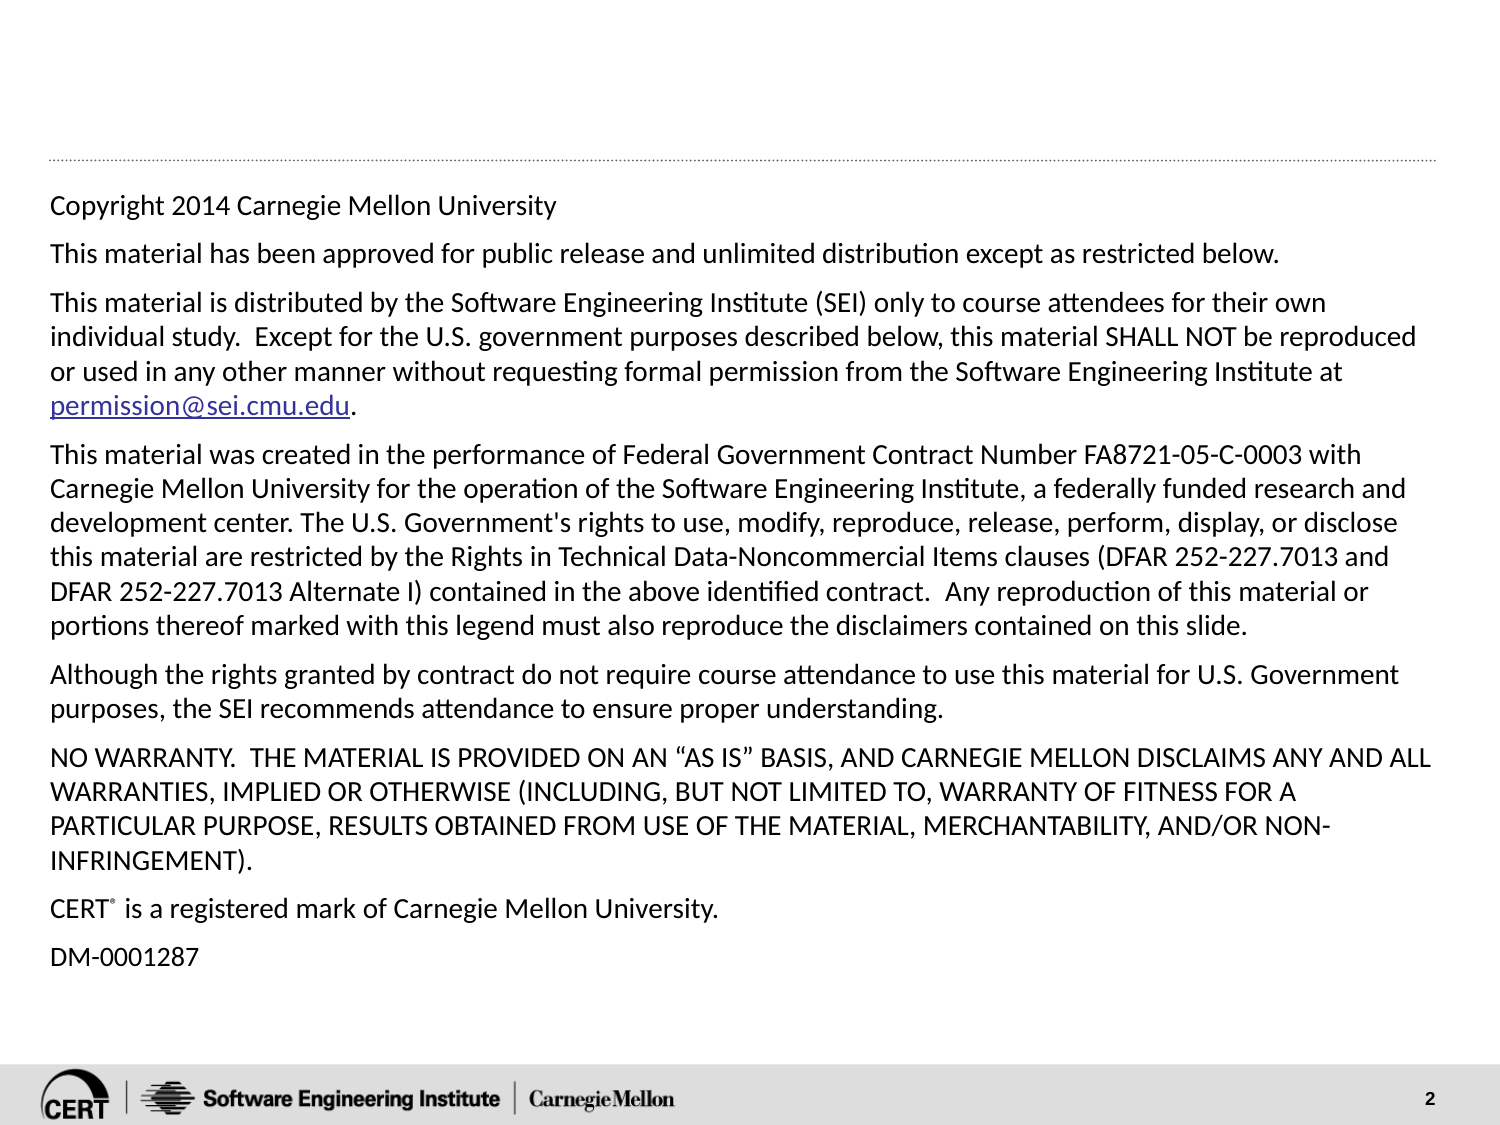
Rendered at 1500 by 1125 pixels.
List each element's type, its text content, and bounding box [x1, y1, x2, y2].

picture [24, 1065, 688, 1125]
list Copyright 2014 Carnegie Mellon University This material has been approved for public release and unlimited distribution except as restricted below. This material is distributed by the Software Engineering Institute (SEI) only to course attendees for their own individual study. Except for the U.S. government purposes described below, this material SHALL NOT be reproduced or used in any other manner without requesting formal permission from the Software Engineering Institute at permission@sei.cmu.edu. This material was created in the performance of Federal Government Contract Number FA8721-05-C-0003 with Carnegie Mellon University for the operation of the Software Engineering Institute, a federally funded research and development center. The U.S. Government's rights to use, modify, reproduce, release, perform, display, or disclose this material are restricted by the Rights in Technical Data-Noncommercial Items clauses (DFAR 252-227.7013 and DFAR 252-227.7013 Alternate I) contained in the above identified contract. Any reproduction of this material or portions thereof marked with this legend must also reproduce the disclaimers contained on this slide. Although the rights granted by contract do not require course attendance to use this material for U.S. Government purposes, the SEI recommends attendance to ensure proper understanding. NO WARRANTY. THE MATERIAL IS PROVIDED ON AN “AS IS” BASIS, AND CARNEGIE MELLON DISCLAIMS ANY AND ALL WARRANTIES, IMPLIED OR OTHERWISE (INCLUDING, BUT NOT LIMITED TO, WARRANTY OF FITNESS FOR A PARTICULAR PURPOSE, RESULTS OBTAINED FROM USE OF THE MATERIAL, MERCHANTABILITY, AND/OR NON-INFRINGEMENT). CERT® is a registered mark of Carnegie Mellon University. DM-0001287 [49, 187, 1438, 1051]
